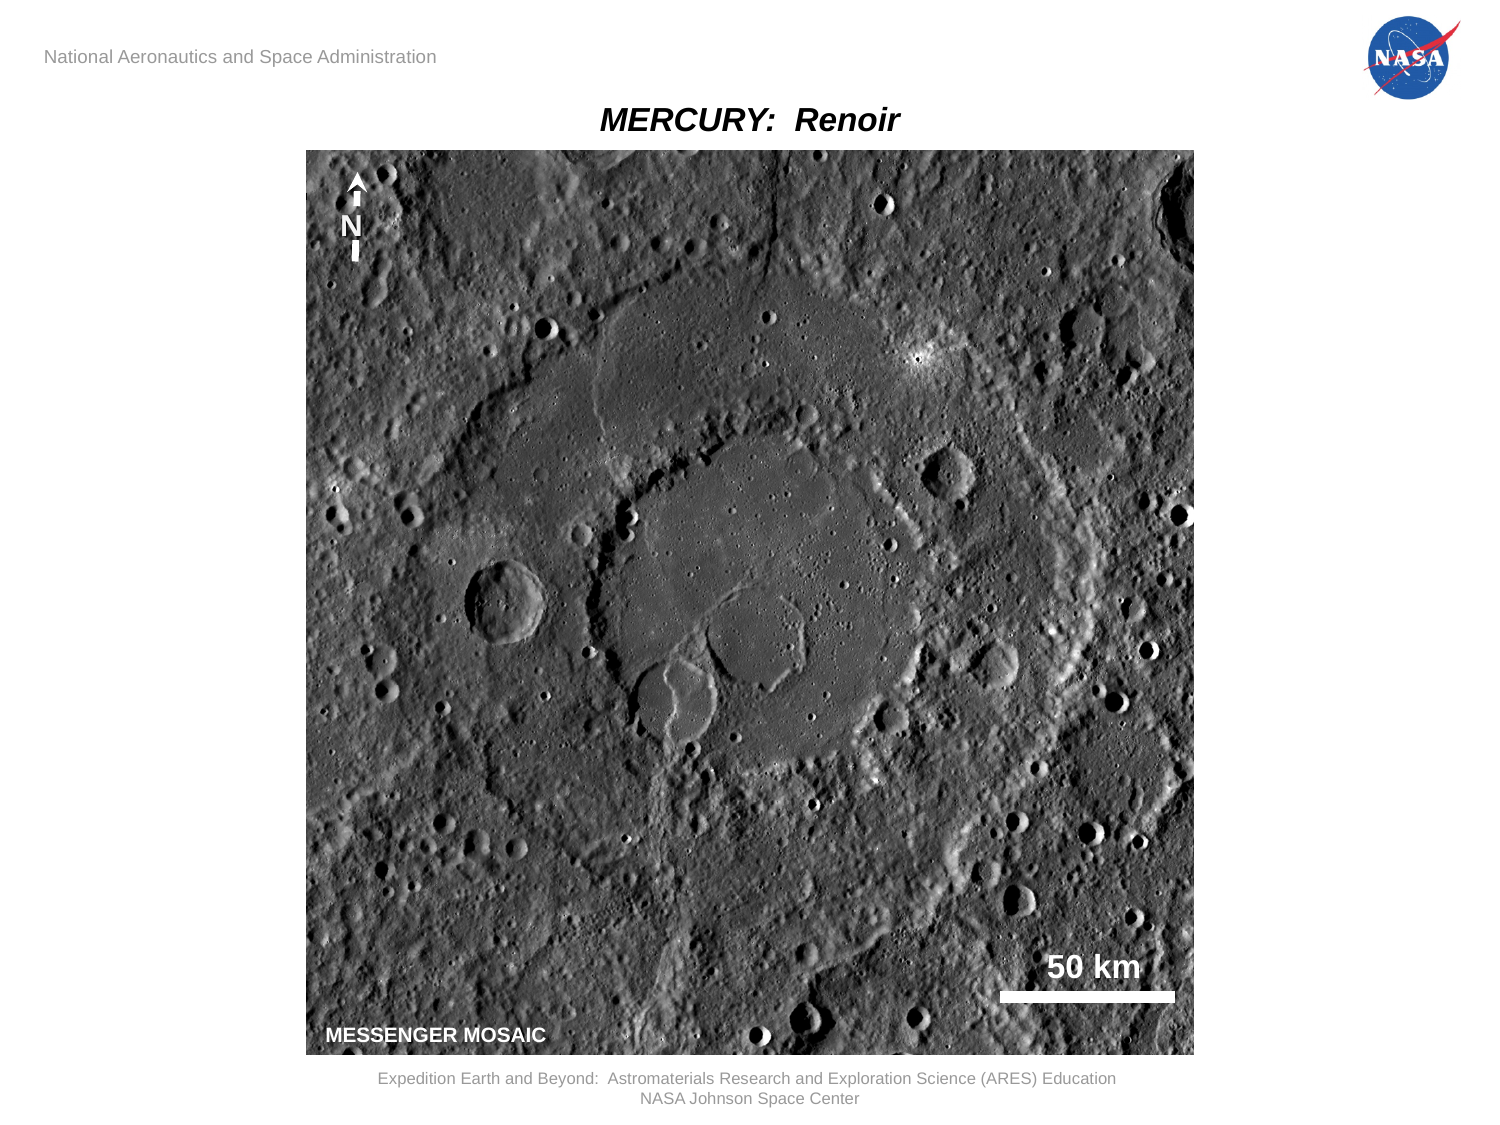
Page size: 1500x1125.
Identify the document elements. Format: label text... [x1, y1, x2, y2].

text_box MERCURY: Renoir [381, 91, 1119, 146]
picture [1362, 15, 1461, 100]
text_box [305, 150, 1194, 1056]
